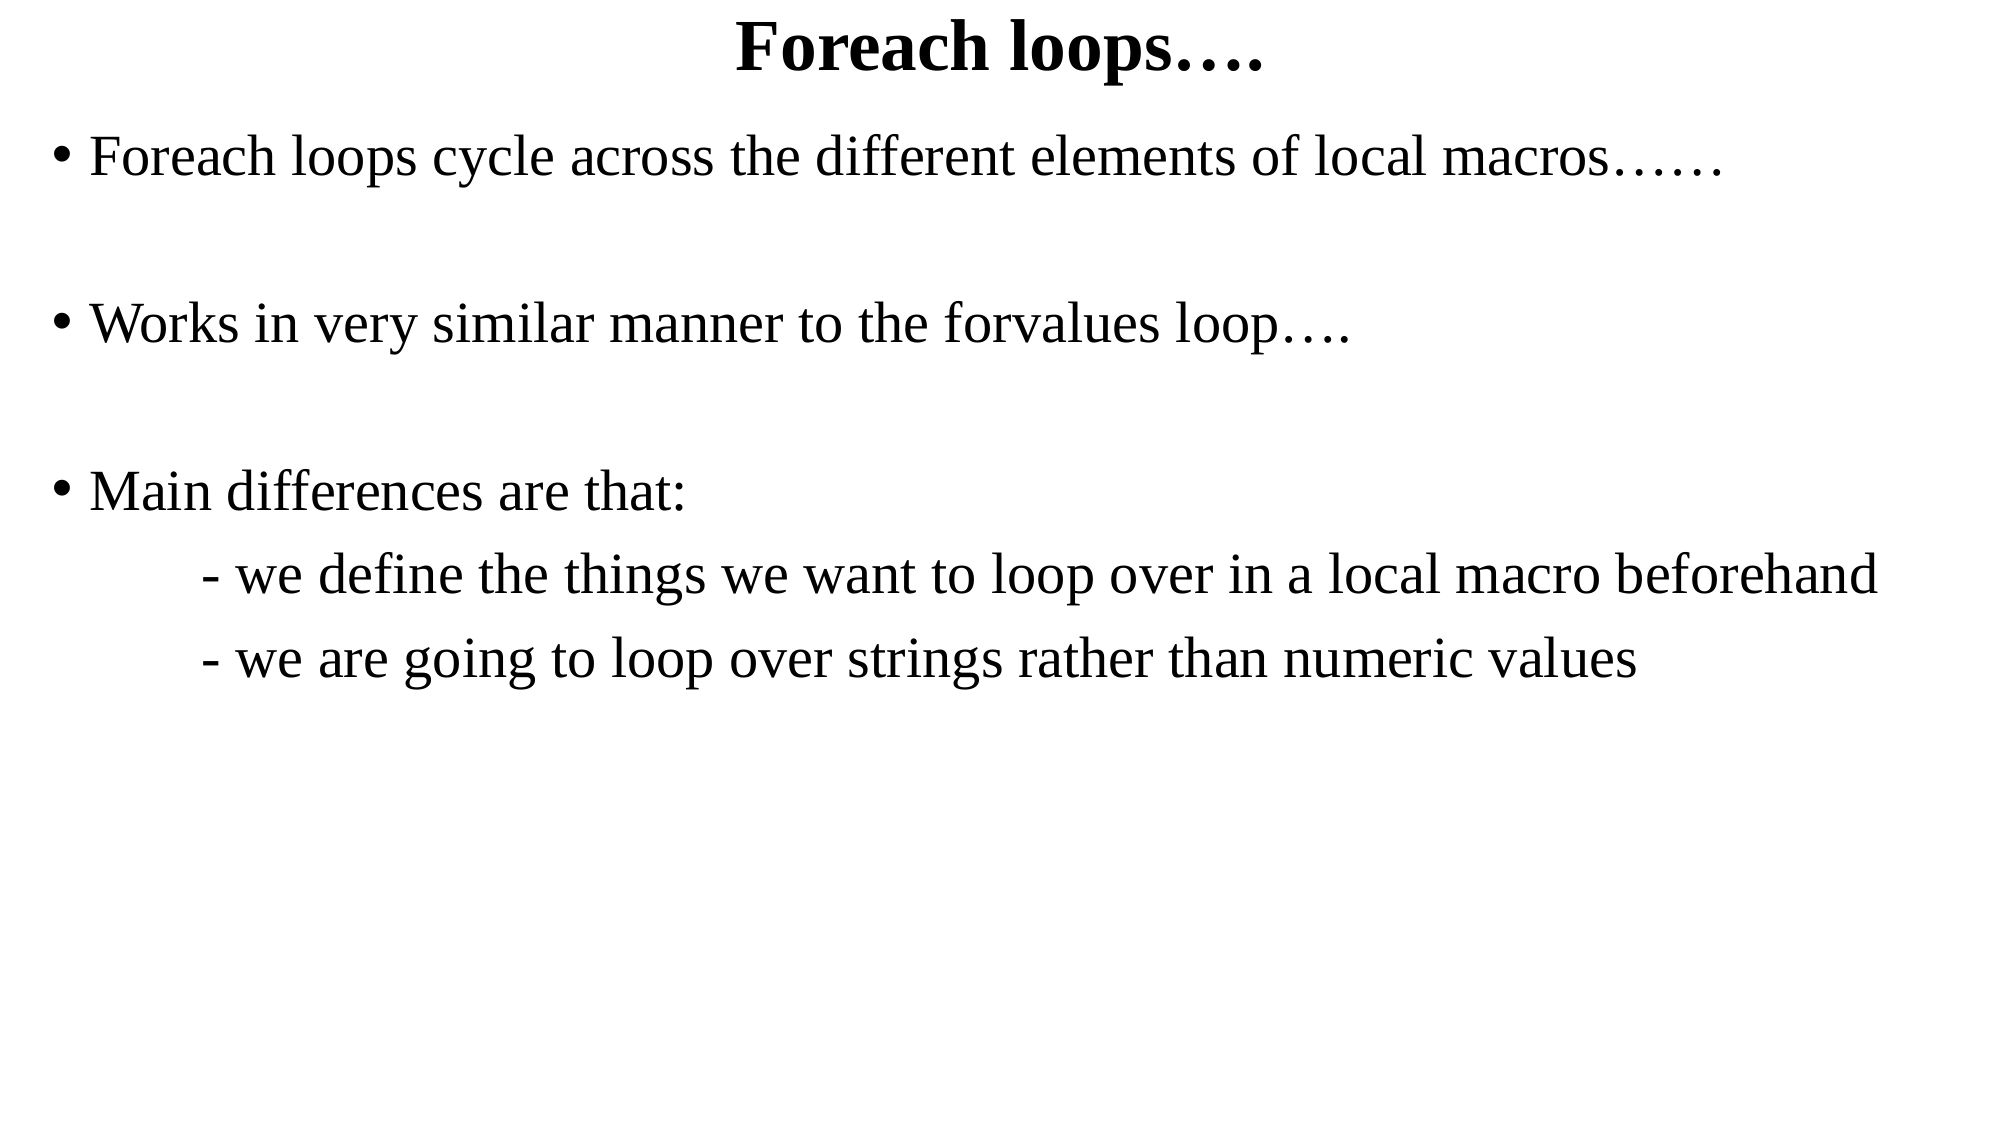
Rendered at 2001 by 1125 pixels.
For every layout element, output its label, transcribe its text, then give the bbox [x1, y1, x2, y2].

title Foreach loops…. [0, 0, 2000, 95]
list Foreach loops cycle across the different elements of local macros…… Works in very similar manner to the forvalues loop…. Main differences are that: - we define the things we want to loop over in a local macro beforehand - we are going to loop over strings rather than numeric values [36, 117, 1959, 1080]
